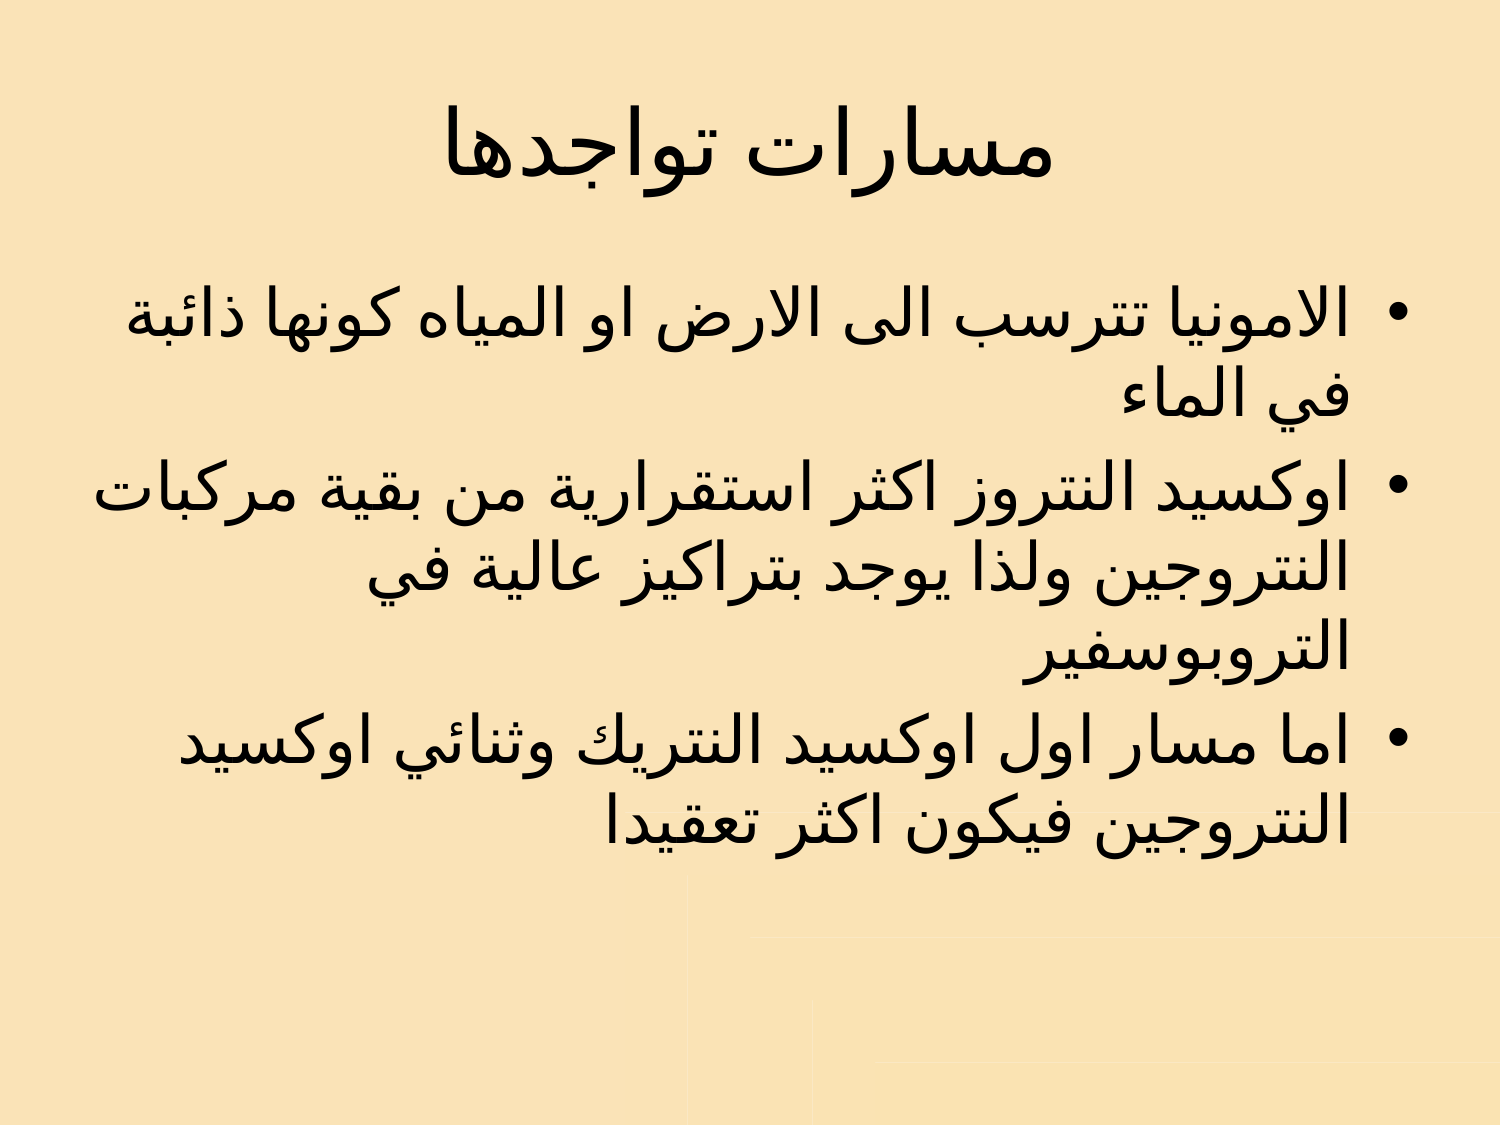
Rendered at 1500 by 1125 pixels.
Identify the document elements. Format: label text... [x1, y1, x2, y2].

title مسارات تواجدها [75, 45, 1425, 233]
list الامونيا تترسب الى الارض او المياه كونها ذائبة في الماء اوكسيد النتروز اكثر استقرارية من بقية مركبات النتروجين ولذا يوجد بتراكيز عالية في التروبوسفير اما مسار اول اوكسيد النتريك وثنائي اوكسيد النتروجين فيكون اكثر تعقيدا [75, 262, 1425, 1005]
